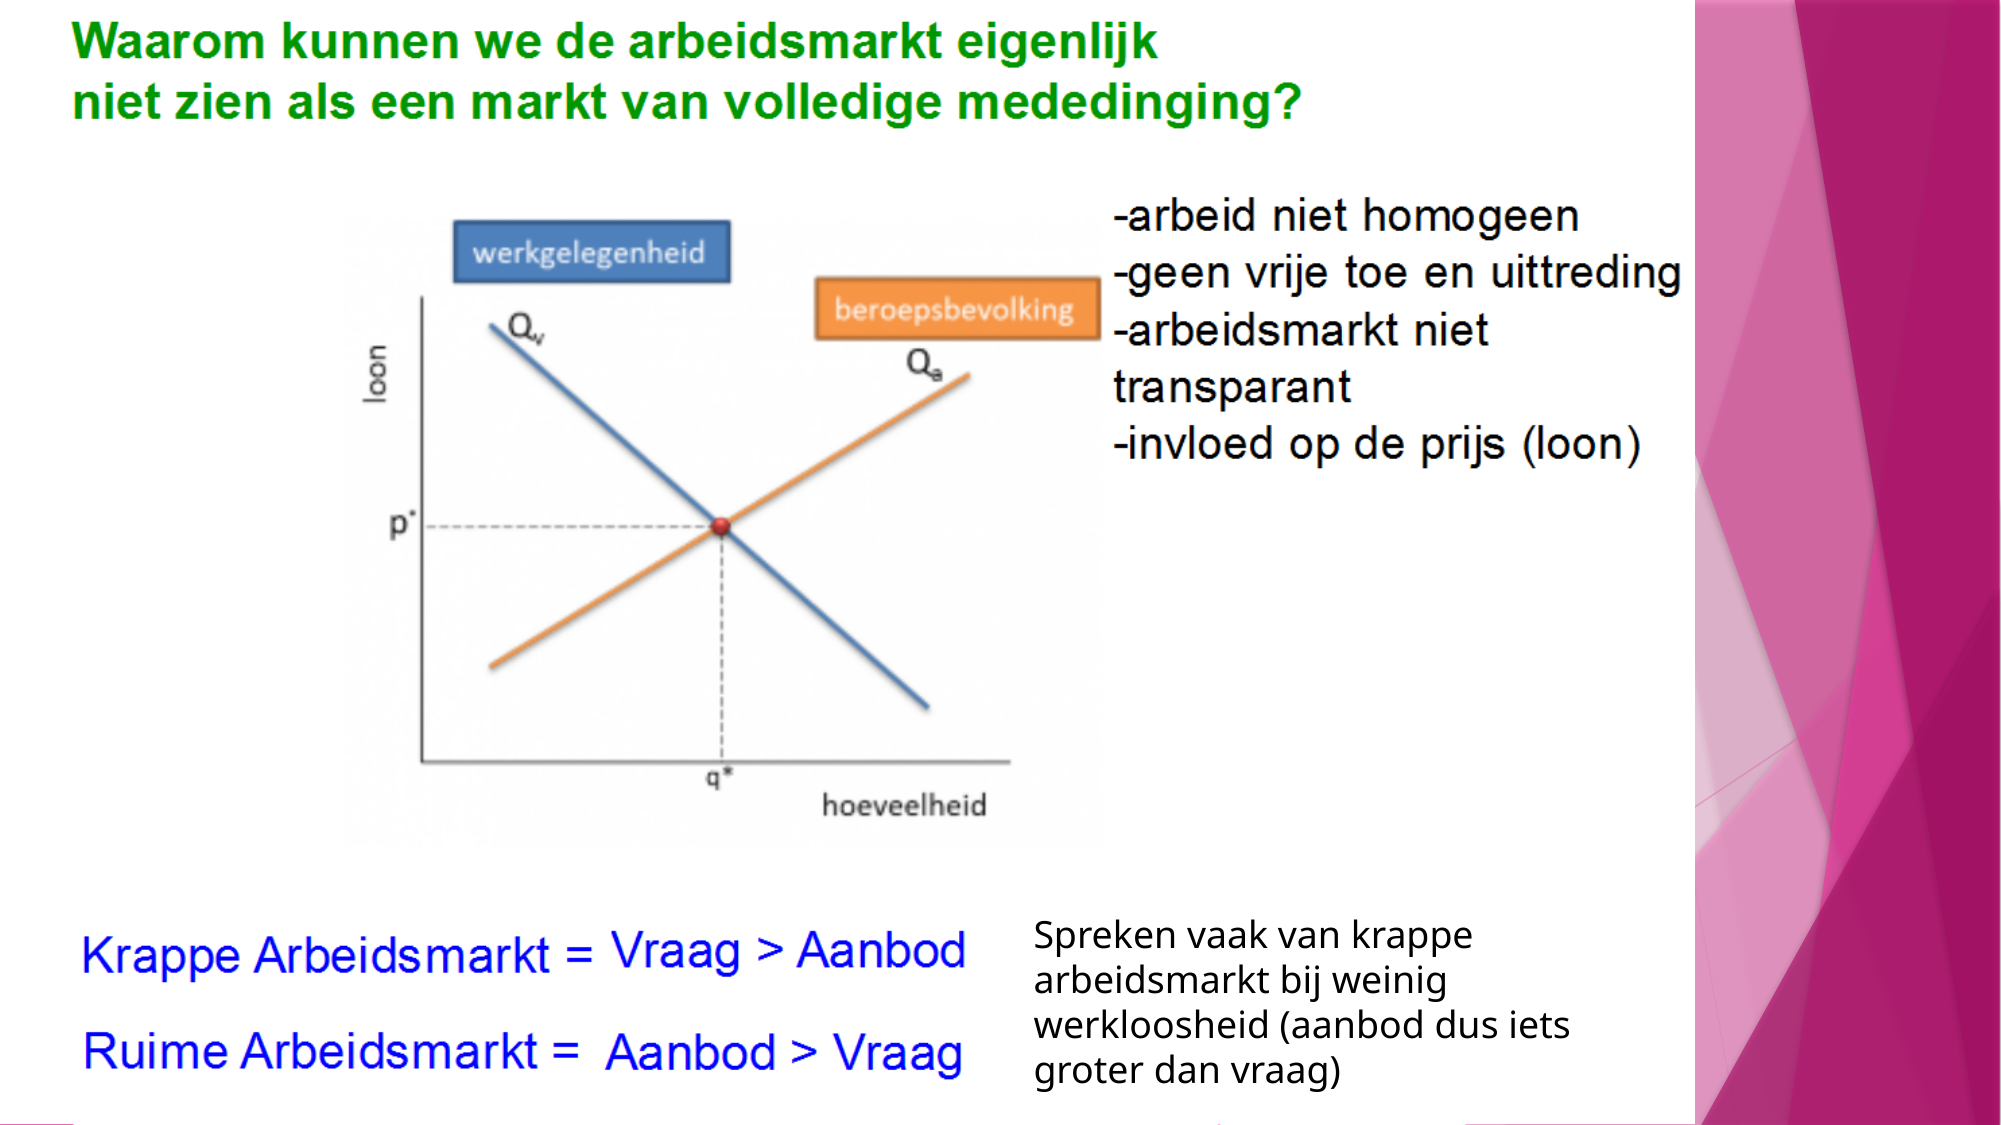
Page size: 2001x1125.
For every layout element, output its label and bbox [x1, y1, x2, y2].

picture [0, 0, 1696, 1124]
